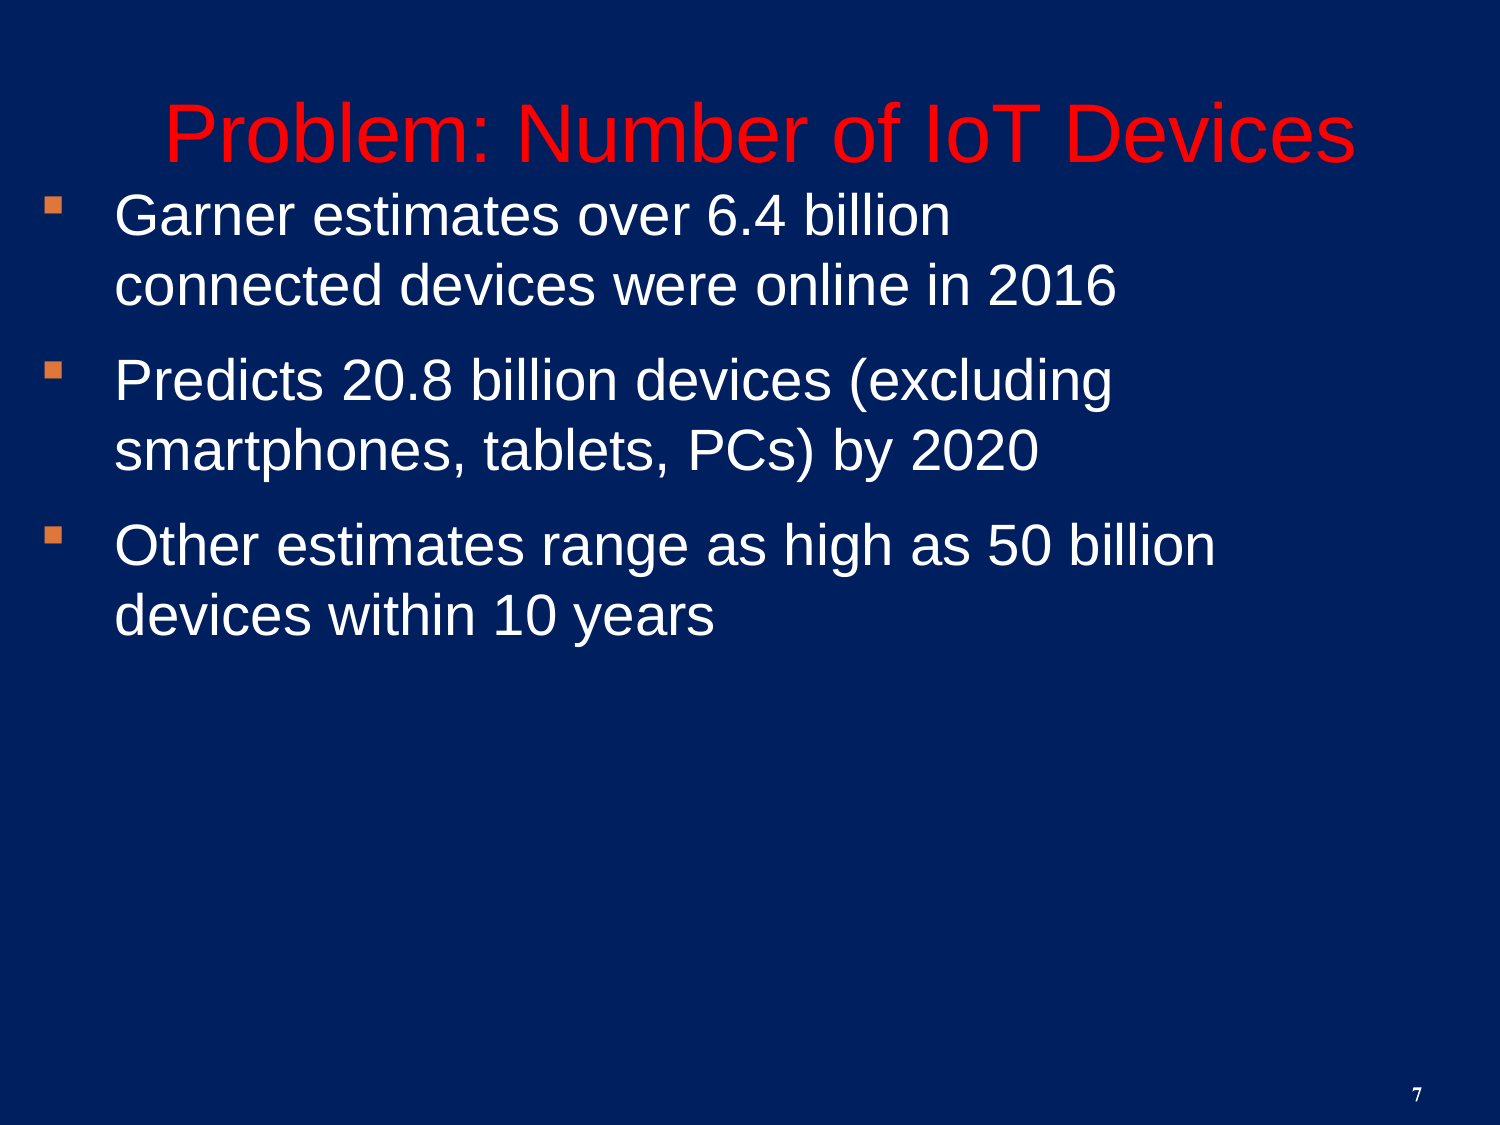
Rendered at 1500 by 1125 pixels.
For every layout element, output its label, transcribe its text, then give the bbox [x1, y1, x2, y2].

text_box Garner estimates over 6.4 billion connected devices were online in 2016 Predicts 20.8 billion devices (excluding smartphones, tablets, PCs) by 2020 Other estimates range as high as 50 billion devices within 10 years [37, 177, 1226, 648]
title Problem: Number of IoT Devices [44, 53, 1456, 267]
text_box [1412, 1087, 1422, 1102]
